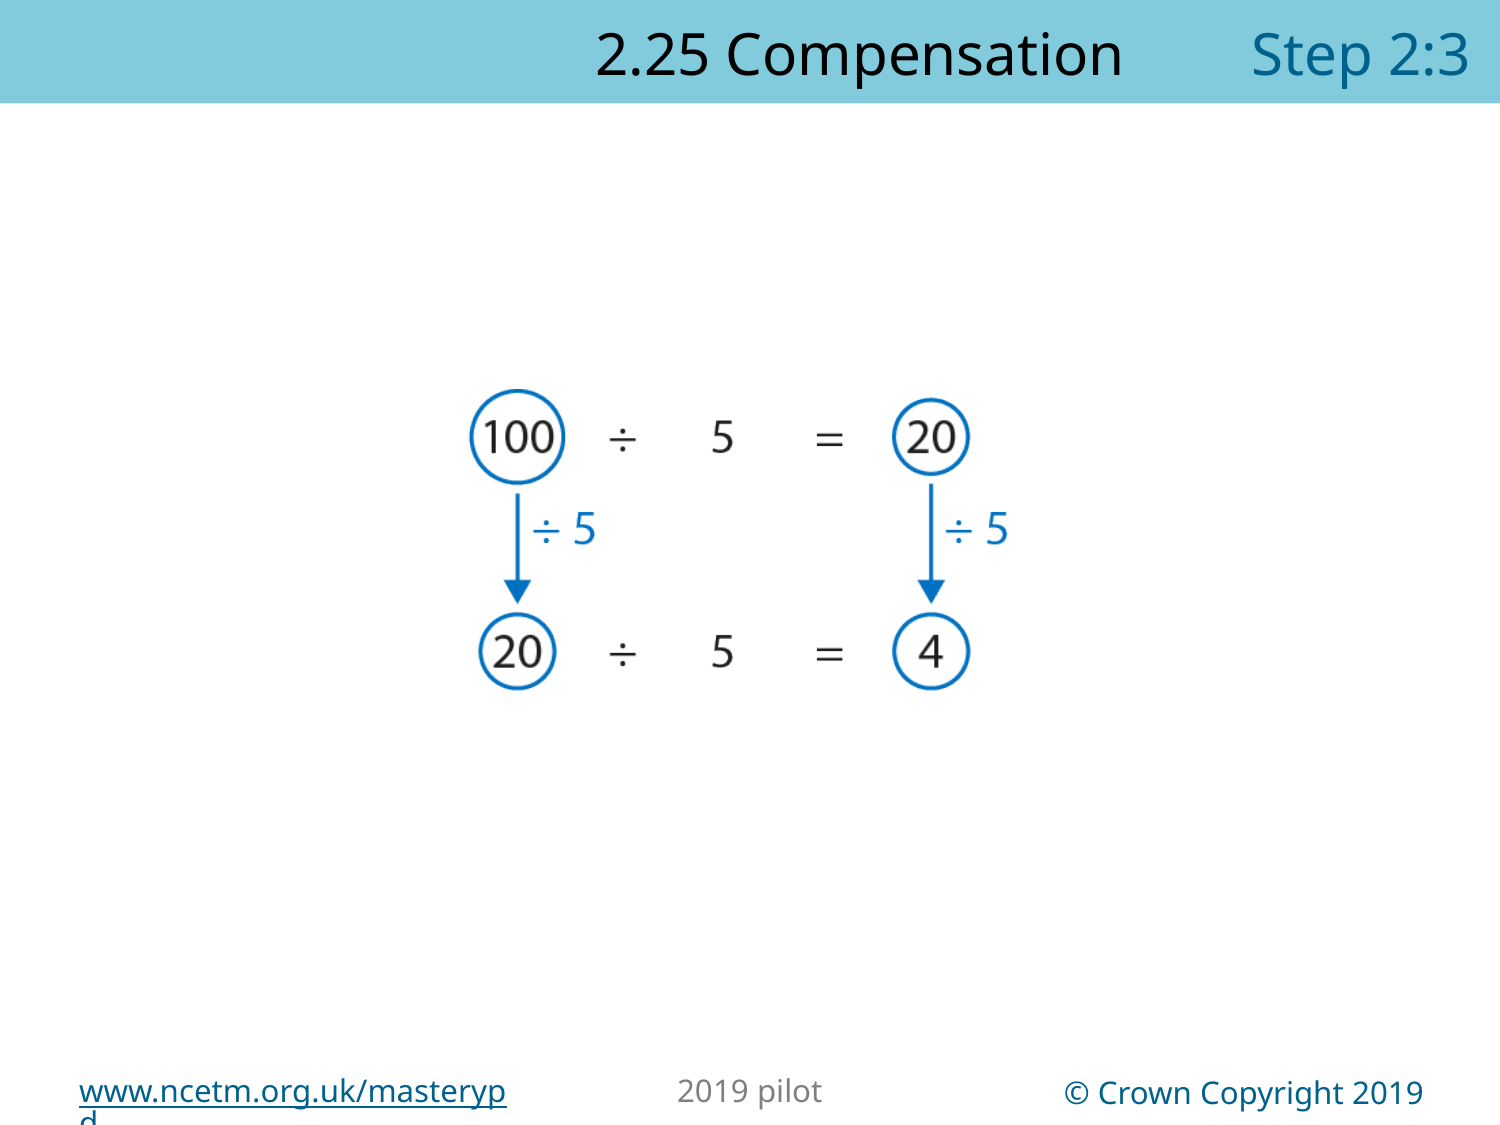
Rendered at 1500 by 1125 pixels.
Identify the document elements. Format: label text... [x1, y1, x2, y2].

picture [190, 389, 1310, 714]
list 2.25 Compensation Step 2:3 [0, 0, 1500, 104]
